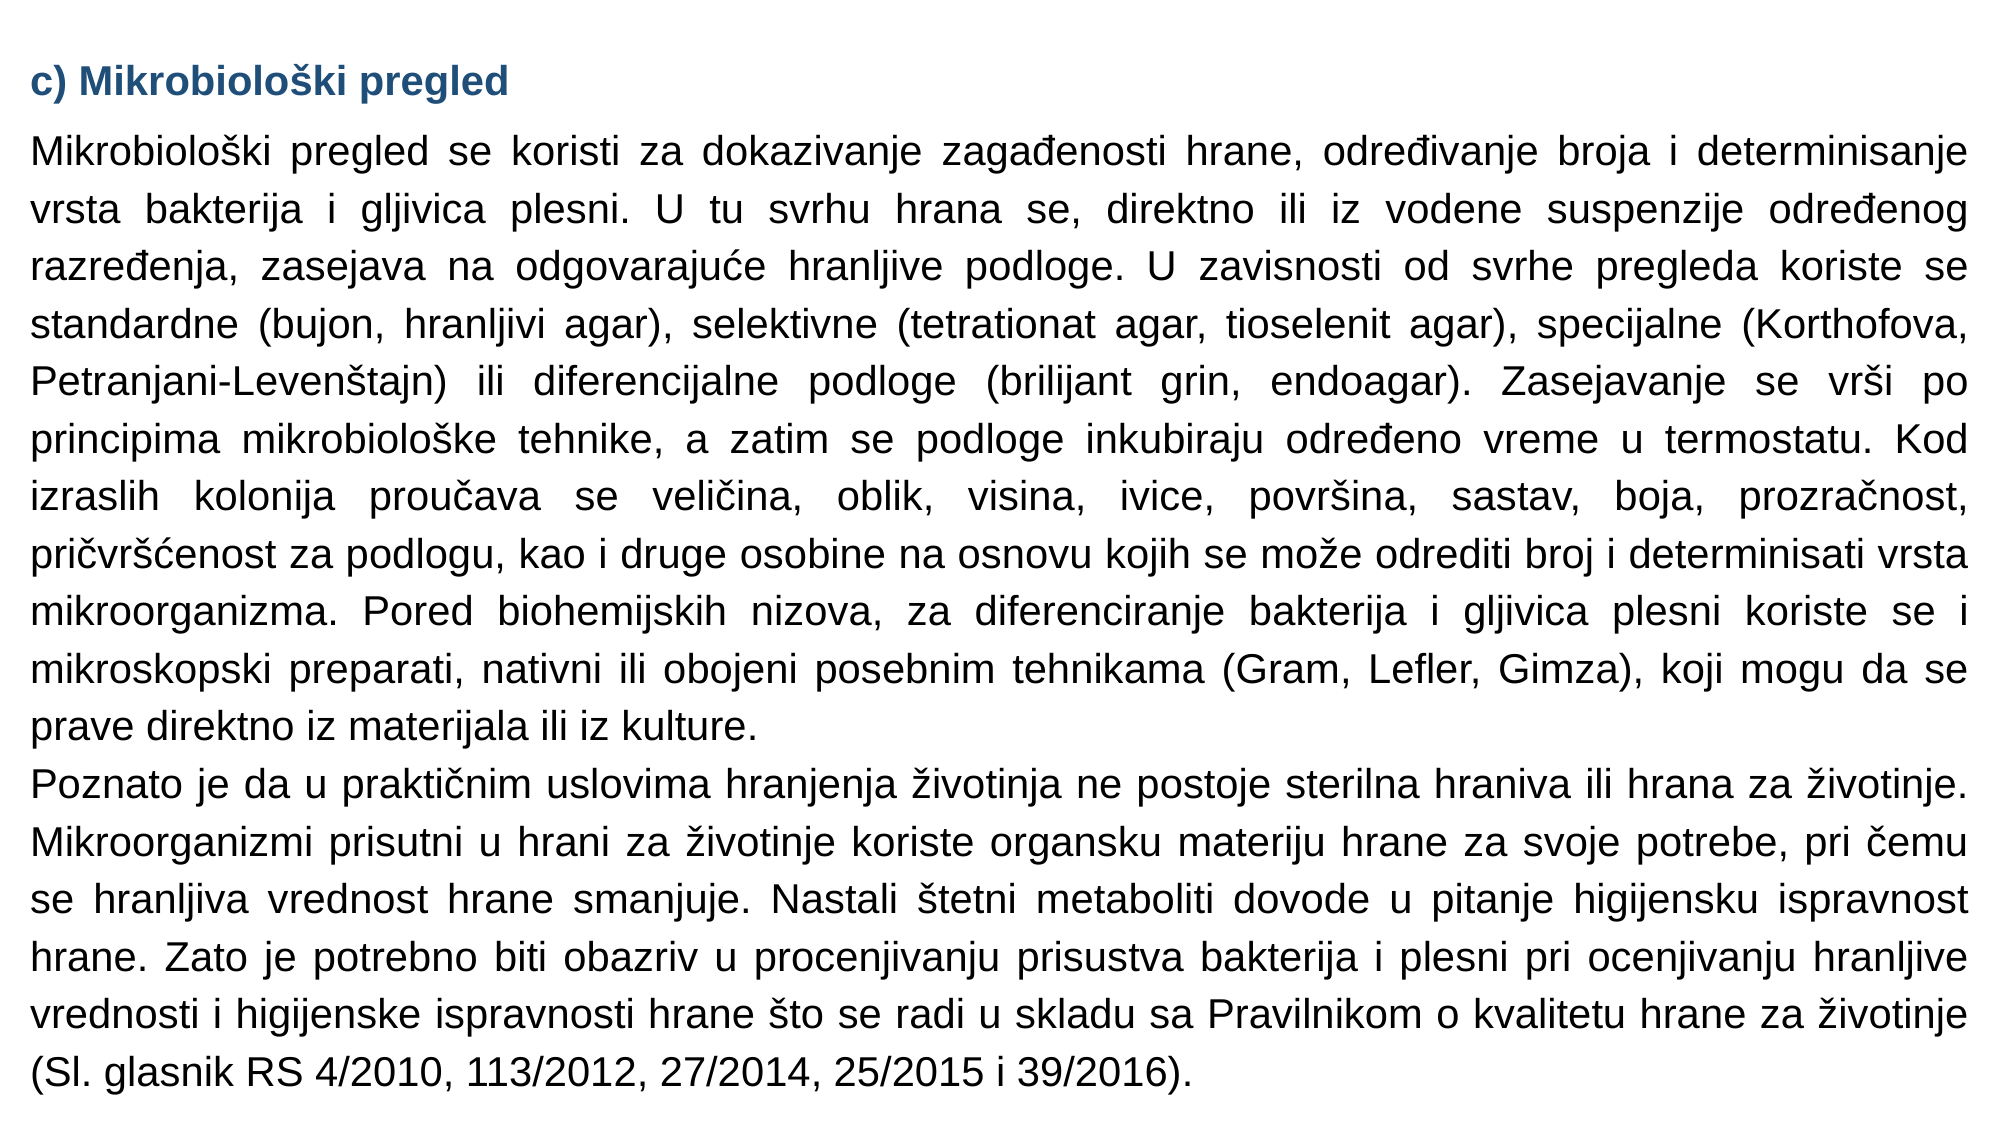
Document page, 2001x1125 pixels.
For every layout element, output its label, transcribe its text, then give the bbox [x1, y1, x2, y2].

text_box c) Mikrobiološki pregled Mikrobiološki pregled se koristi za dokazivanje zagađenosti hrane, određivanje broja i determinisanje vrsta bakterija i gljivica plesni. U tu svrhu hrana se, direktno ili iz vodene suspenzije određenog razređenja, zasejava na odgovarajuće hranljive podloge. U zavisnosti od svrhe pregleda koriste se standardne (bujon, hranljivi agar), selektivne (tetrationat agar, tioselenit agar), specijalne (Korthofova, Petranjani-Levenštajn) ili diferencijalne podloge (brilijant grin, endoagar). Zasejavanje se vrši po principima mikrobiološke tehnike, a zatim se podloge inkubiraju određeno vreme u termostatu. Kod izraslih kolonija proučava se veličina, oblik, visina, ivice, površina, sastav, boja, prozračnost, pričvršćenost za podlogu, kao i druge osobine na osnovu kojih se može odrediti broj i determinisati vrsta mikroorganizma. Pored biohemijskih nizova, za diferenciranje bakterija i gljivica plesni koriste se i mikroskopski preparati, nativni ili obojeni posebnim tehnikama (Gram, Lefler, Gimza), koji mogu da se prave direktno iz materijala ili iz kulture. Poznato je da u praktičnim uslovima hranjenja životinja ne postoje sterilna hraniva ili hrana za životinje. Mikroorganizmi prisutni u hrani za životinje koriste organsku materiju hrane za svoje potrebe, pri čemu se hranljiva vrednost hrane smanjuje. Nastali štetni metaboliti dovode u pitanje higijensku ispravnost hrane. Zato je potrebno biti obazriv u procenjivanju prisustva bakterija i plesni pri ocenjivanju hranljive vrednosti i higijenske ispravnosti hrane što se radi u skladu sa Pravilnikom o kvalitetu hrane za životinje (Sl. glasnik RS 4/2010, 113/2012, 27/2014, 25/2015 i 39/2016). [15, 39, 1985, 1102]
